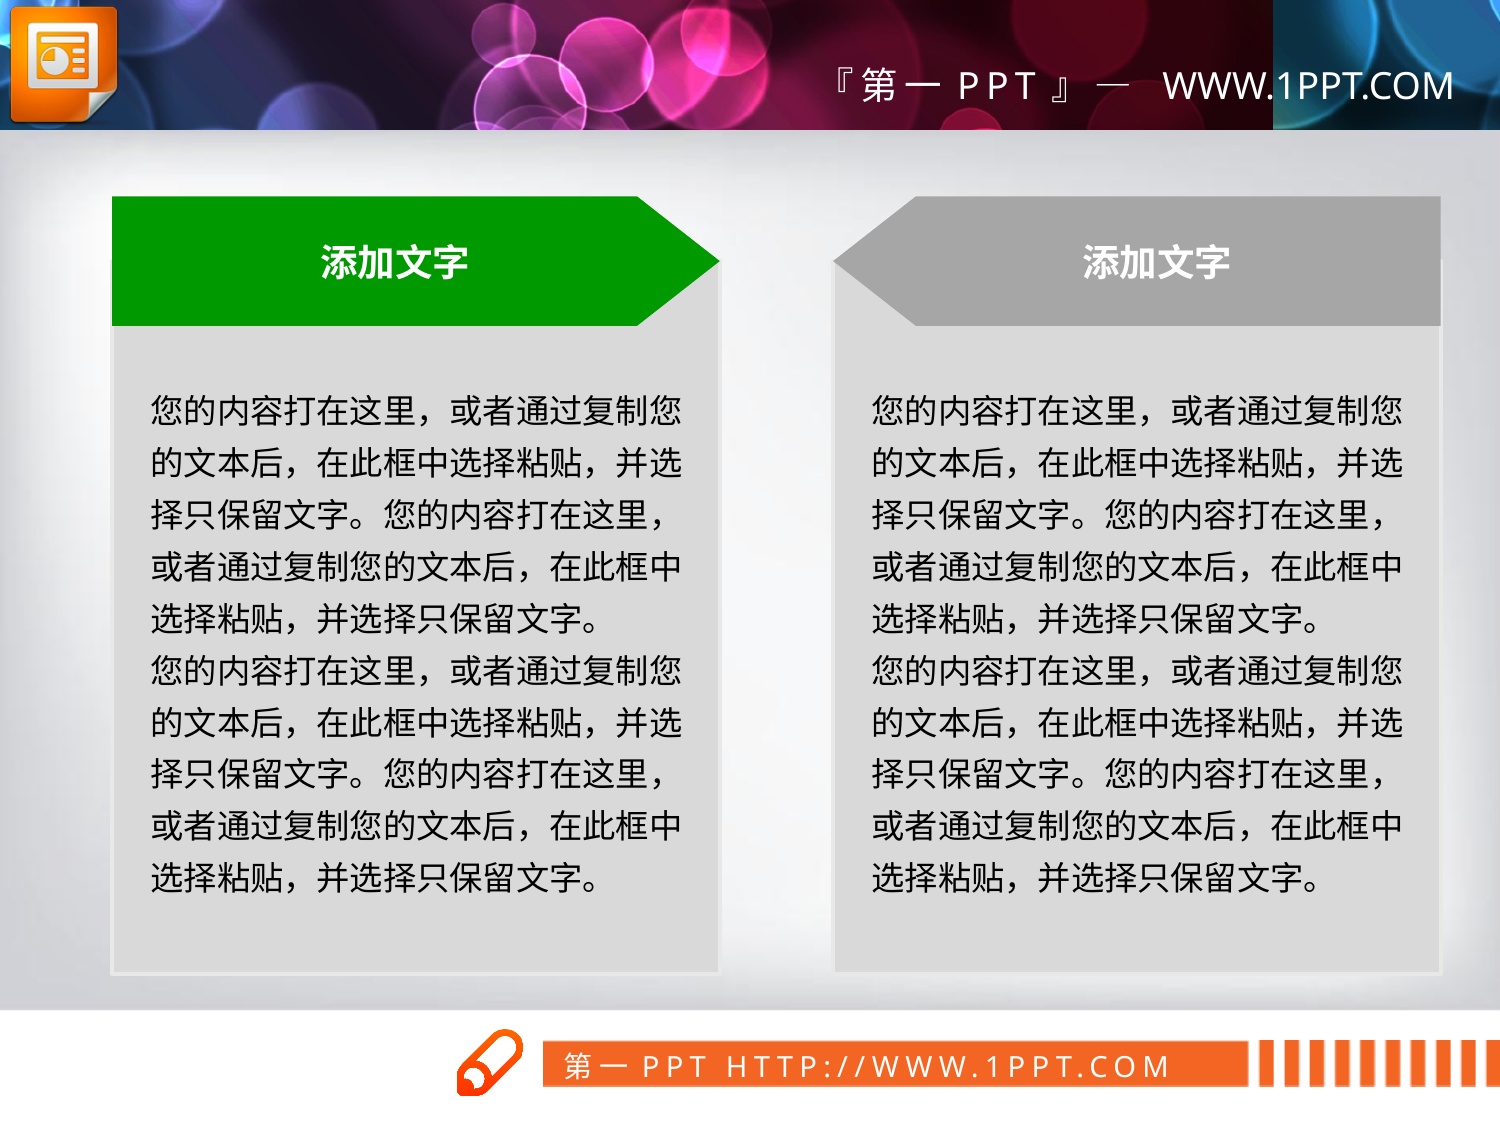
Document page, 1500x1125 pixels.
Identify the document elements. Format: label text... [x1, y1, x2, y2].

text_box 添加文字 [833, 196, 1441, 326]
text_box 添加文字 [112, 196, 720, 326]
picture [543, 1040, 1500, 1087]
text_box 您的内容打在这里，或者通过复制您的文本后，在此框中选择粘贴，并选择只保留文字。您的内容打在这里，或者通过复制您的文本后，在此框中选择粘贴，并选择只保留文字。 您的内容打在这里，或者通过复制您的文本后，在此框中选择粘贴，并选择只保留文字。您的内容打在这里，或者通过复制您的文本后，在此框中选择粘贴，并选择只保留文字。 [135, 371, 720, 905]
text_box [833, 262, 1441, 974]
picture [0, 0, 1500, 1012]
text_box 您的内容打在这里，或者通过复制您的文本后，在此框中选择粘贴，并选择只保留文字。您的内容打在这里，或者通过复制您的文本后，在此框中选择粘贴，并选择只保留文字。 您的内容打在这里，或者通过复制您的文本后，在此框中选择粘贴，并选择只保留文字。您的内容打在这里，或者通过复制您的文本后，在此框中选择粘贴，并选择只保留文字。 [856, 371, 1441, 905]
text_box [112, 262, 720, 974]
